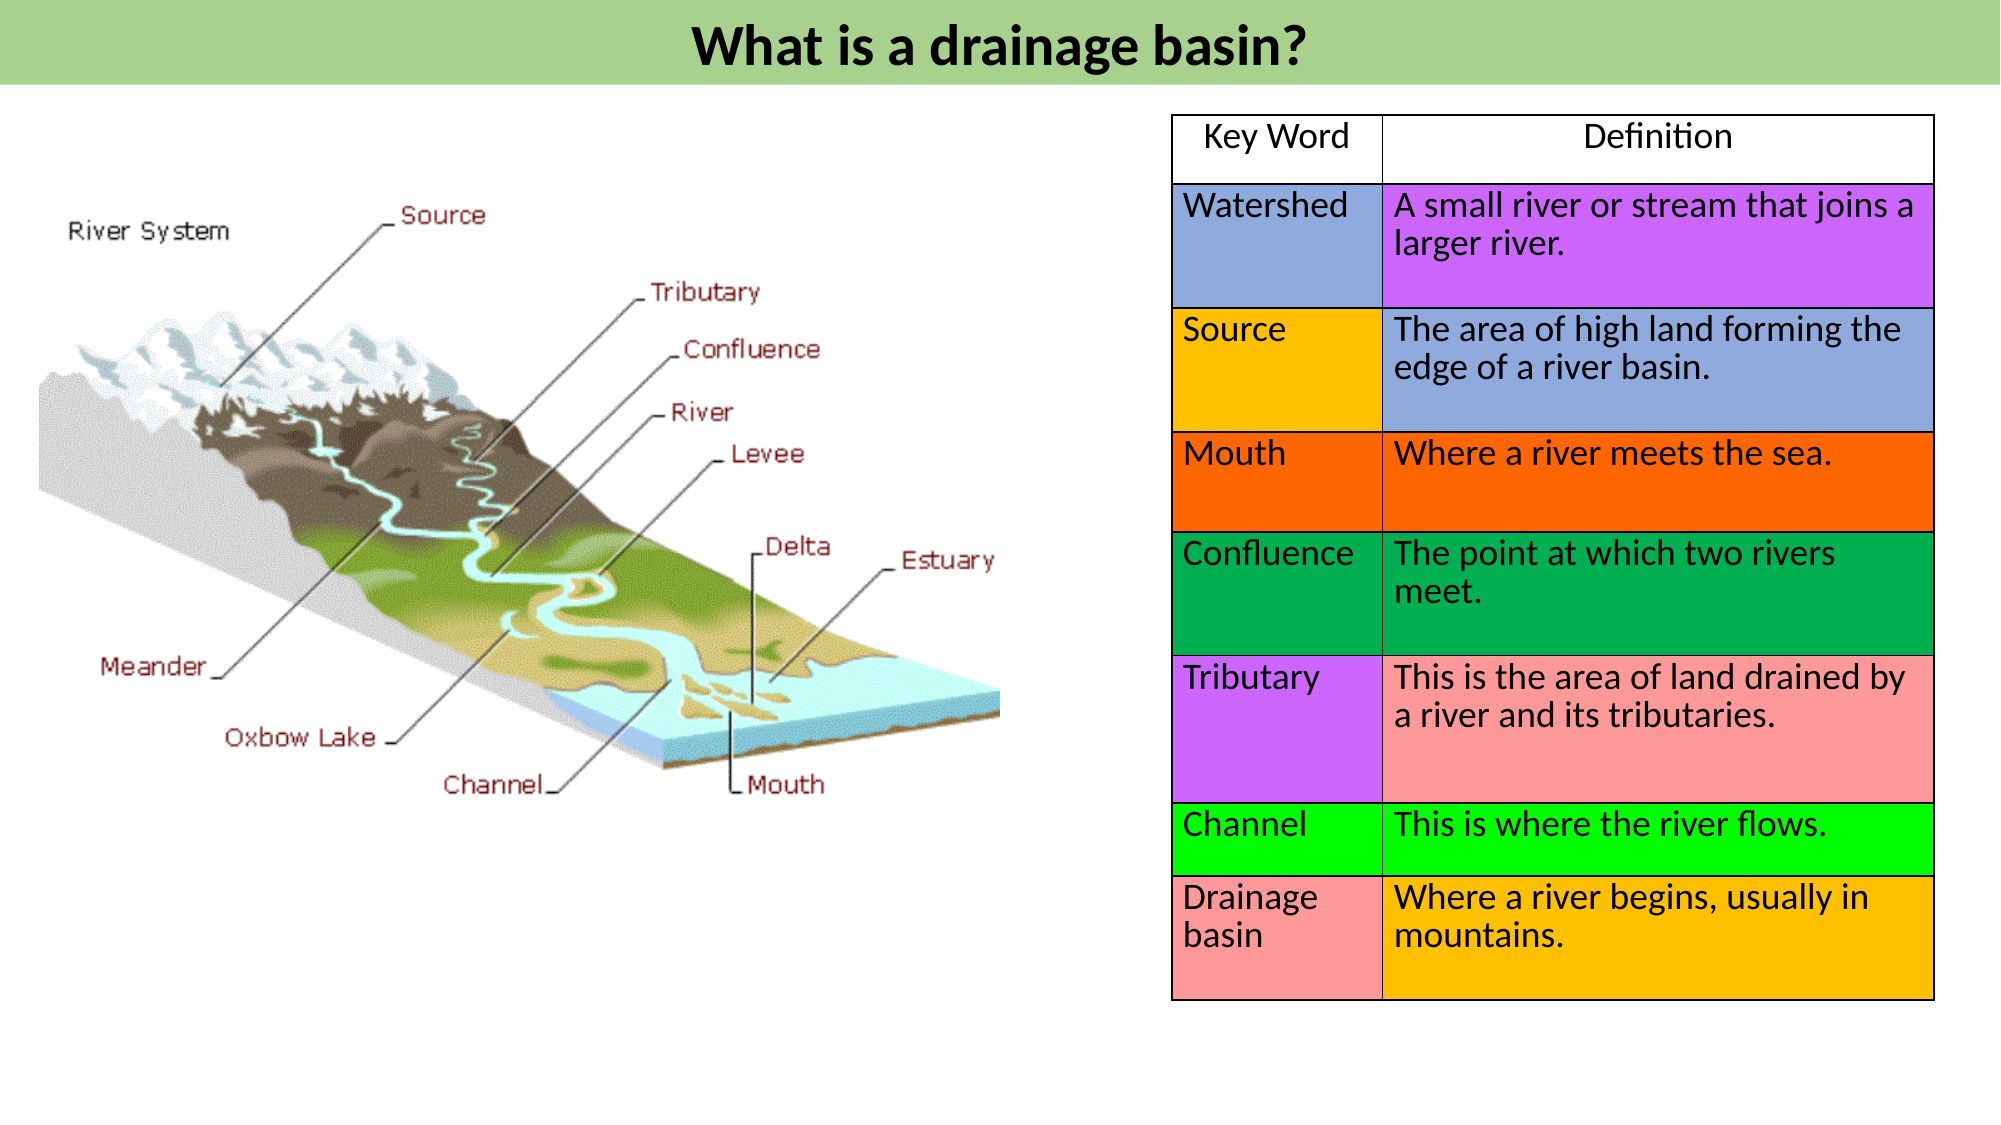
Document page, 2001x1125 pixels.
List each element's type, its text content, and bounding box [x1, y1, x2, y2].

table_header Key Word [1173, 116, 1382, 183]
table_cell This is the area of land drained by a river and its tributaries. [1383, 656, 1933, 802]
table_cell Tributary [1173, 656, 1382, 802]
table_cell This is where the river flows. [1383, 804, 1933, 875]
table_cell Where a river begins, usually in mountains. [1383, 877, 1933, 999]
table_cell Drainage basin [1173, 877, 1382, 999]
table_cell Mouth [1173, 433, 1382, 531]
table_cell Source [1173, 309, 1382, 431]
text_box What is a drainage basin? [0, 0, 2000, 85]
picture [39, 195, 1000, 813]
table_cell A small river or stream that joins a larger river. [1383, 185, 1933, 307]
table_cell The area of high land forming the edge of a river basin. [1383, 309, 1933, 431]
table_cell Channel [1173, 804, 1382, 875]
table_header Definition [1383, 116, 1933, 183]
table_cell Where a river meets the sea. [1383, 433, 1933, 531]
table_cell Watershed [1173, 185, 1382, 307]
table_cell The point at which two rivers meet. [1383, 533, 1933, 655]
table_cell Confluence [1173, 533, 1382, 655]
